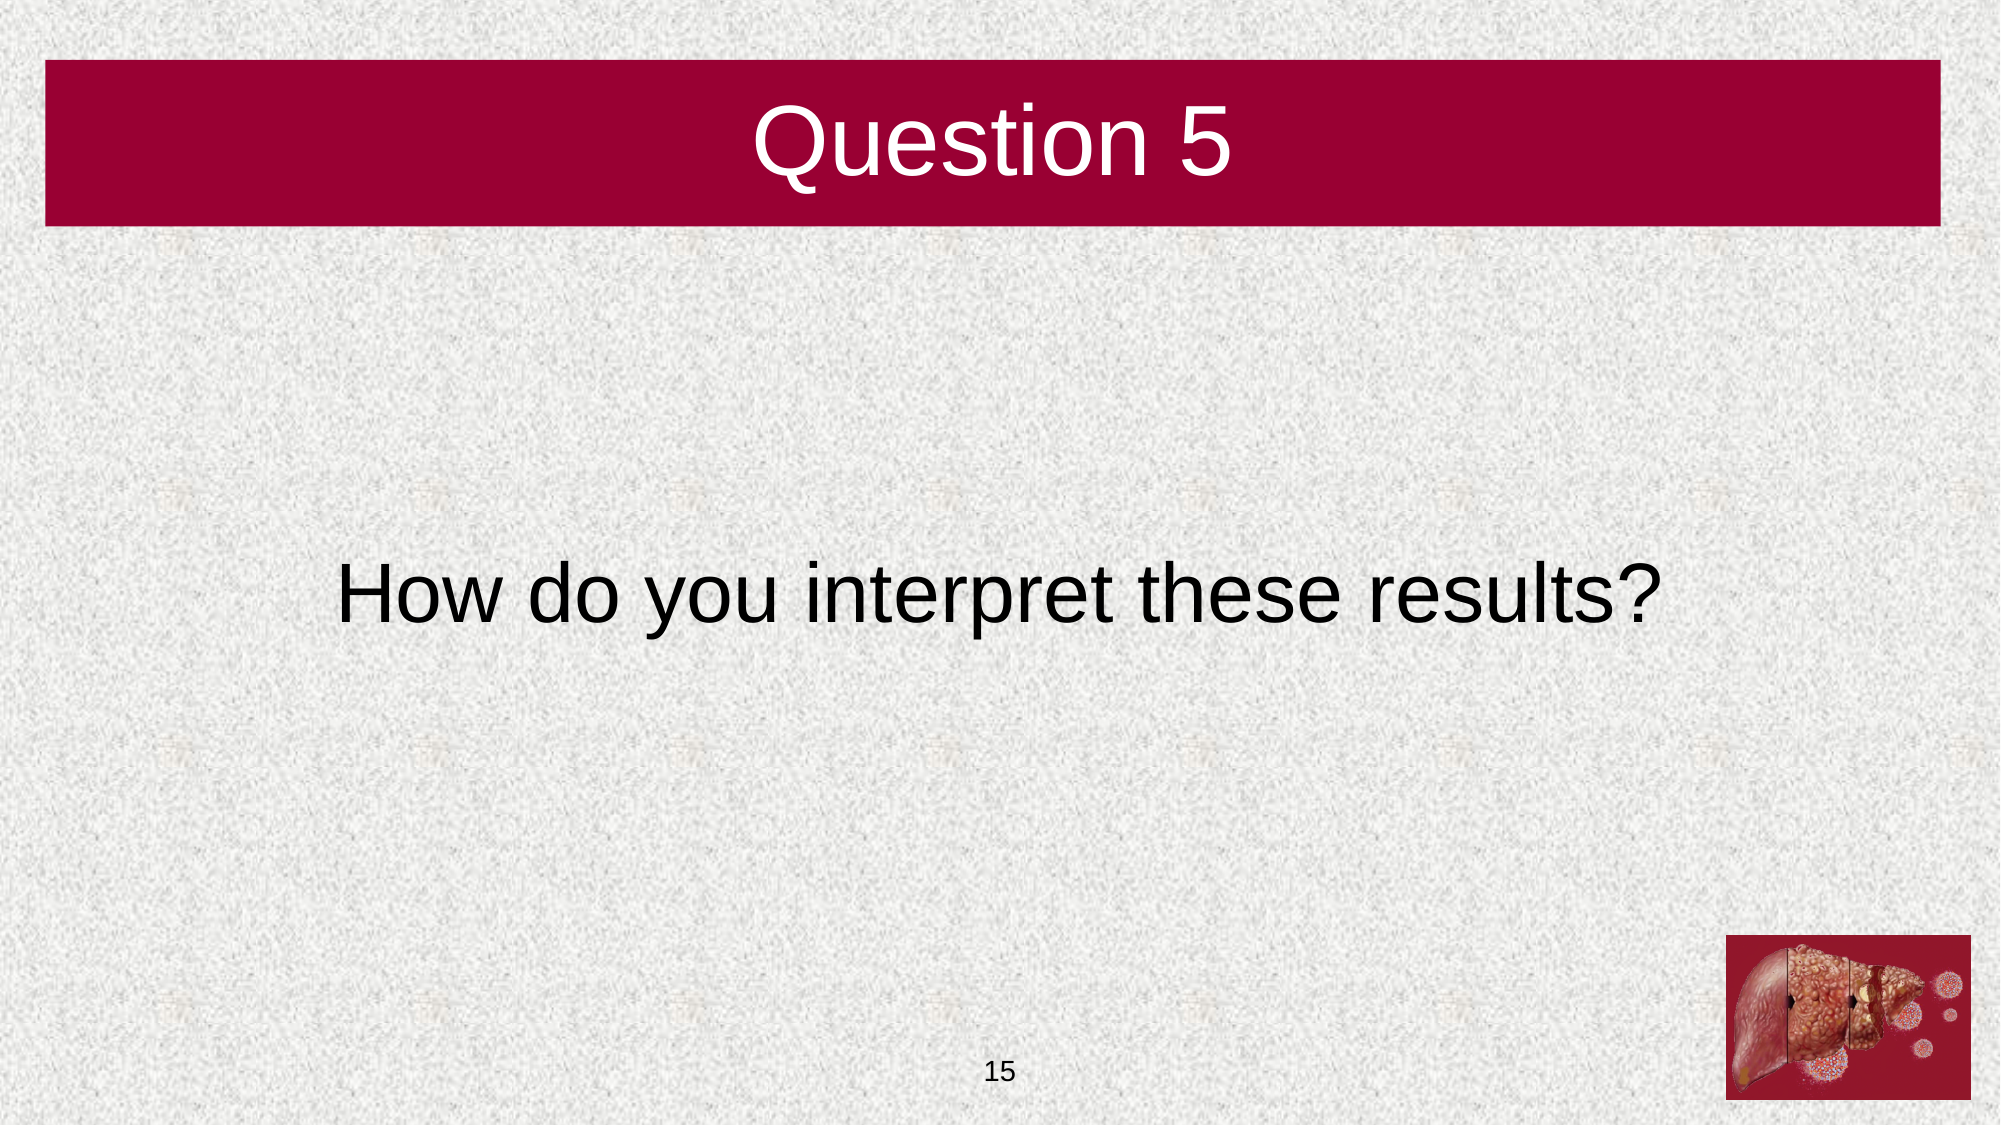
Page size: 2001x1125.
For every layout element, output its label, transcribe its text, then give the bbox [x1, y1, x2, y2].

picture [0, 0, 2001, 1125]
title Question 5 [45, 59, 1941, 227]
list How do you interpret these results? [97, 542, 1903, 650]
slide_number 15 [774, 1039, 1225, 1100]
